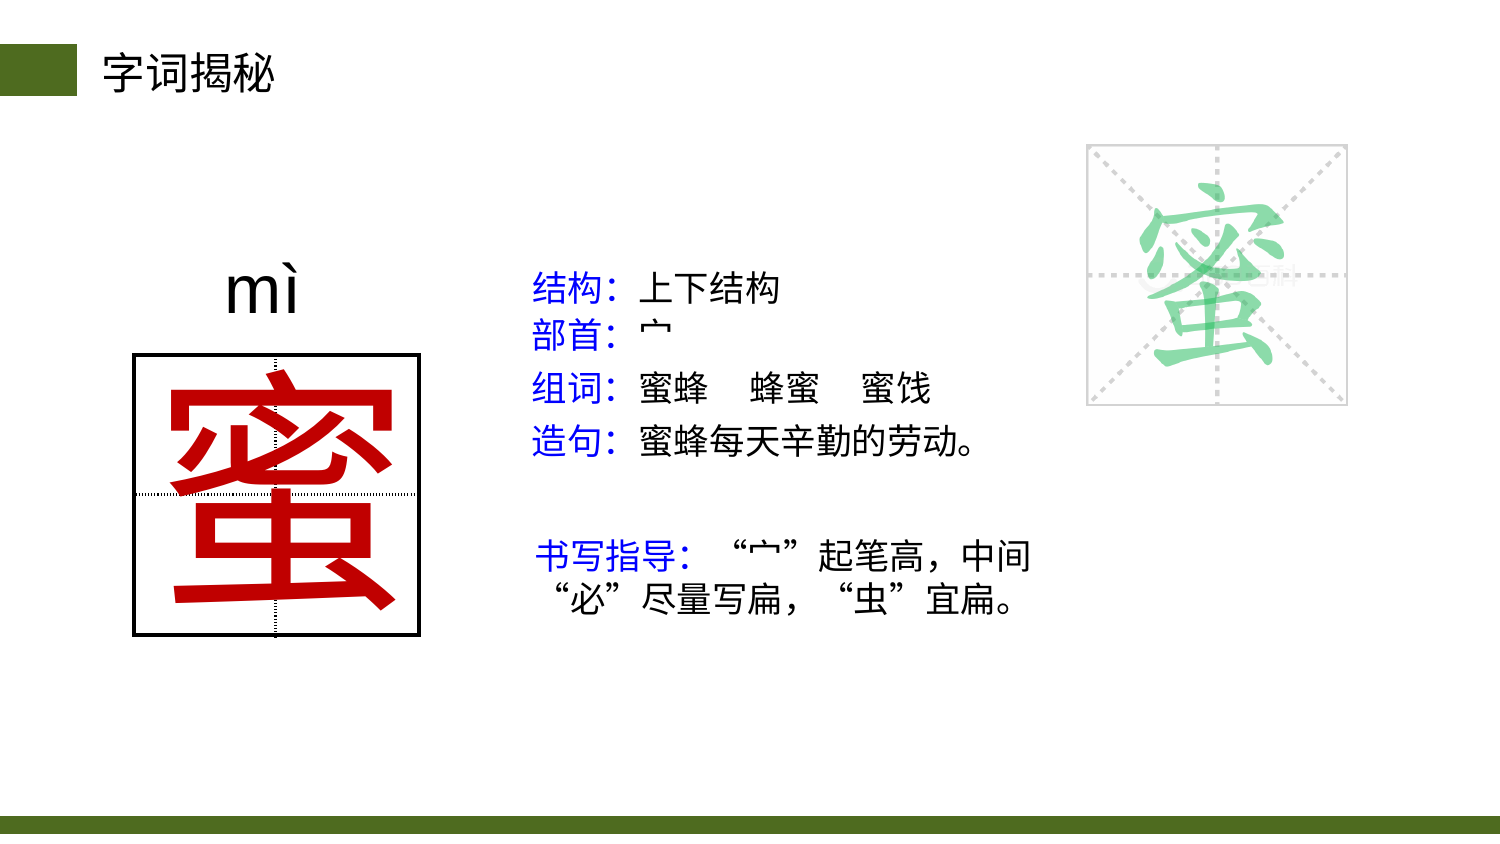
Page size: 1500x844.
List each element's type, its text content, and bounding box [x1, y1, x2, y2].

text_box 部首：宀 [520, 307, 879, 361]
text_box 组词：蜜蜂 蜂蜜 蜜饯 [520, 360, 1068, 415]
text_box 书写指导：“宀”起笔高，中间“必”尽量写扁，“虫”宜扁。 [522, 527, 1069, 626]
text_box 字词揭秘 [90, 40, 368, 104]
table_header [136, 357, 140, 495]
text_box 结构：上下结构 [520, 260, 809, 307]
text_box 蜜 [140, 323, 425, 648]
table_cell [136, 495, 140, 633]
text_box mì [213, 239, 313, 323]
picture [1086, 144, 1348, 406]
text_box 造句：蜜蜂每天辛勤的劳动。 [520, 413, 1034, 468]
